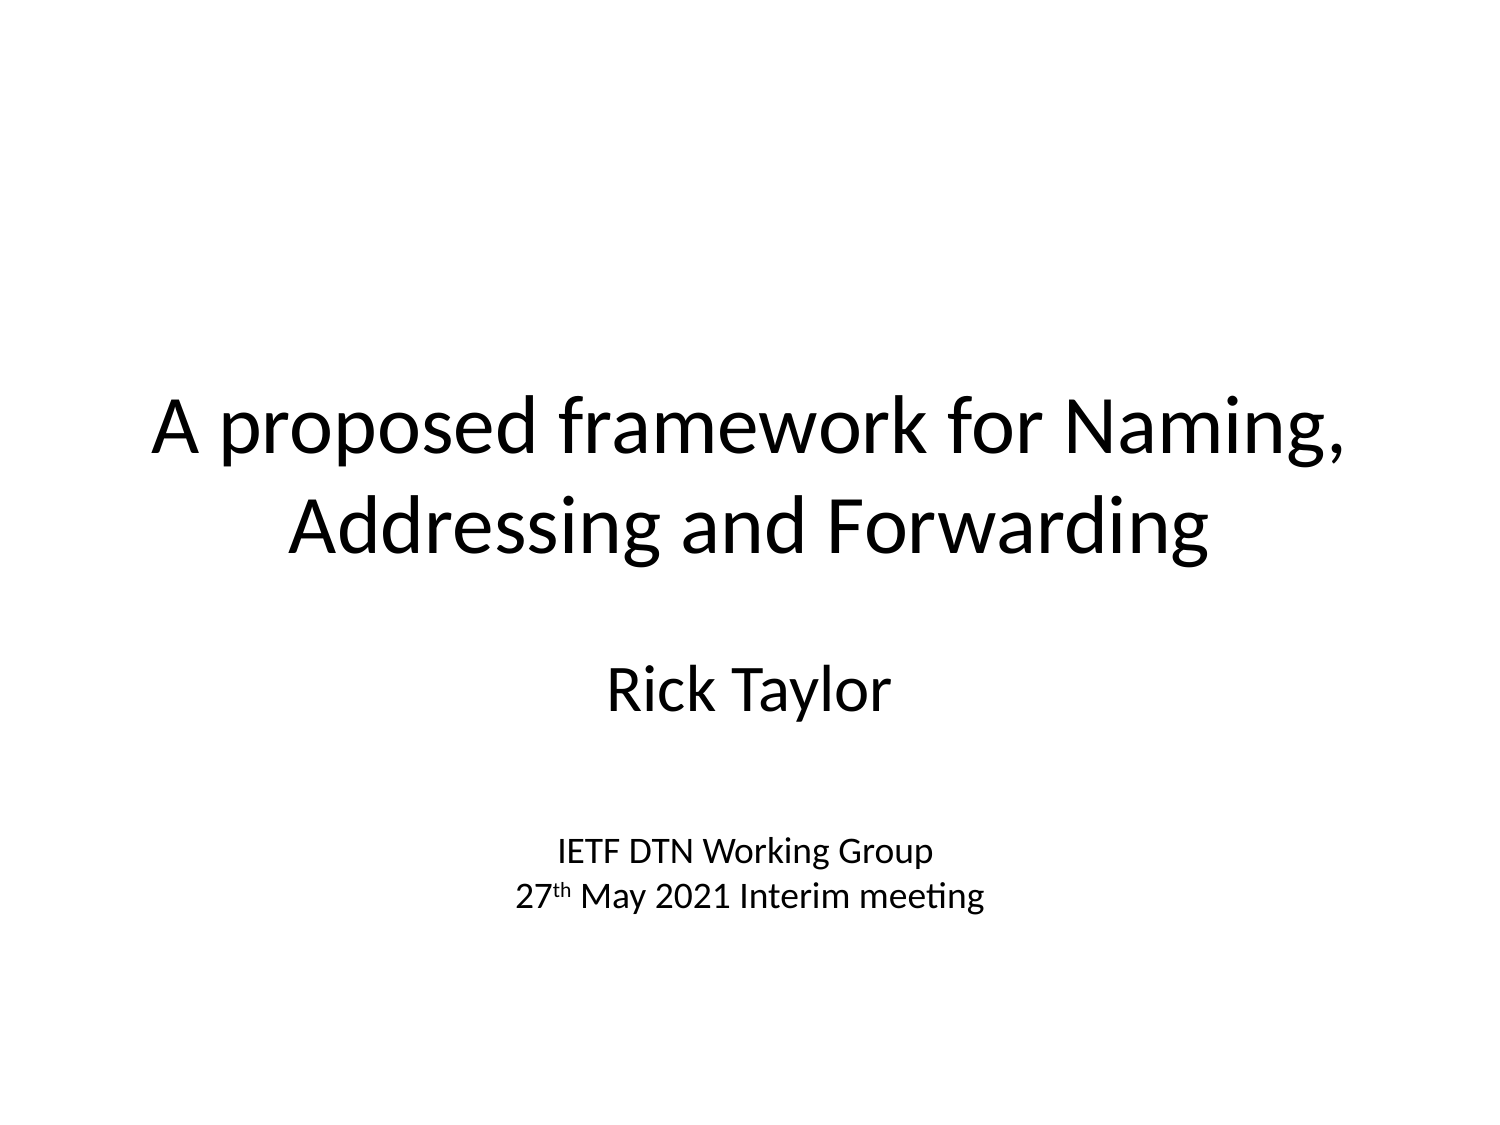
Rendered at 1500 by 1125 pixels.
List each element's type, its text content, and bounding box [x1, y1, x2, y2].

subtitle Rick Taylor IETF DTN Working Group 27th May 2021 Interim meeting [225, 637, 1275, 925]
title A proposed framework for Naming, Addressing and Forwarding [112, 349, 1388, 591]
